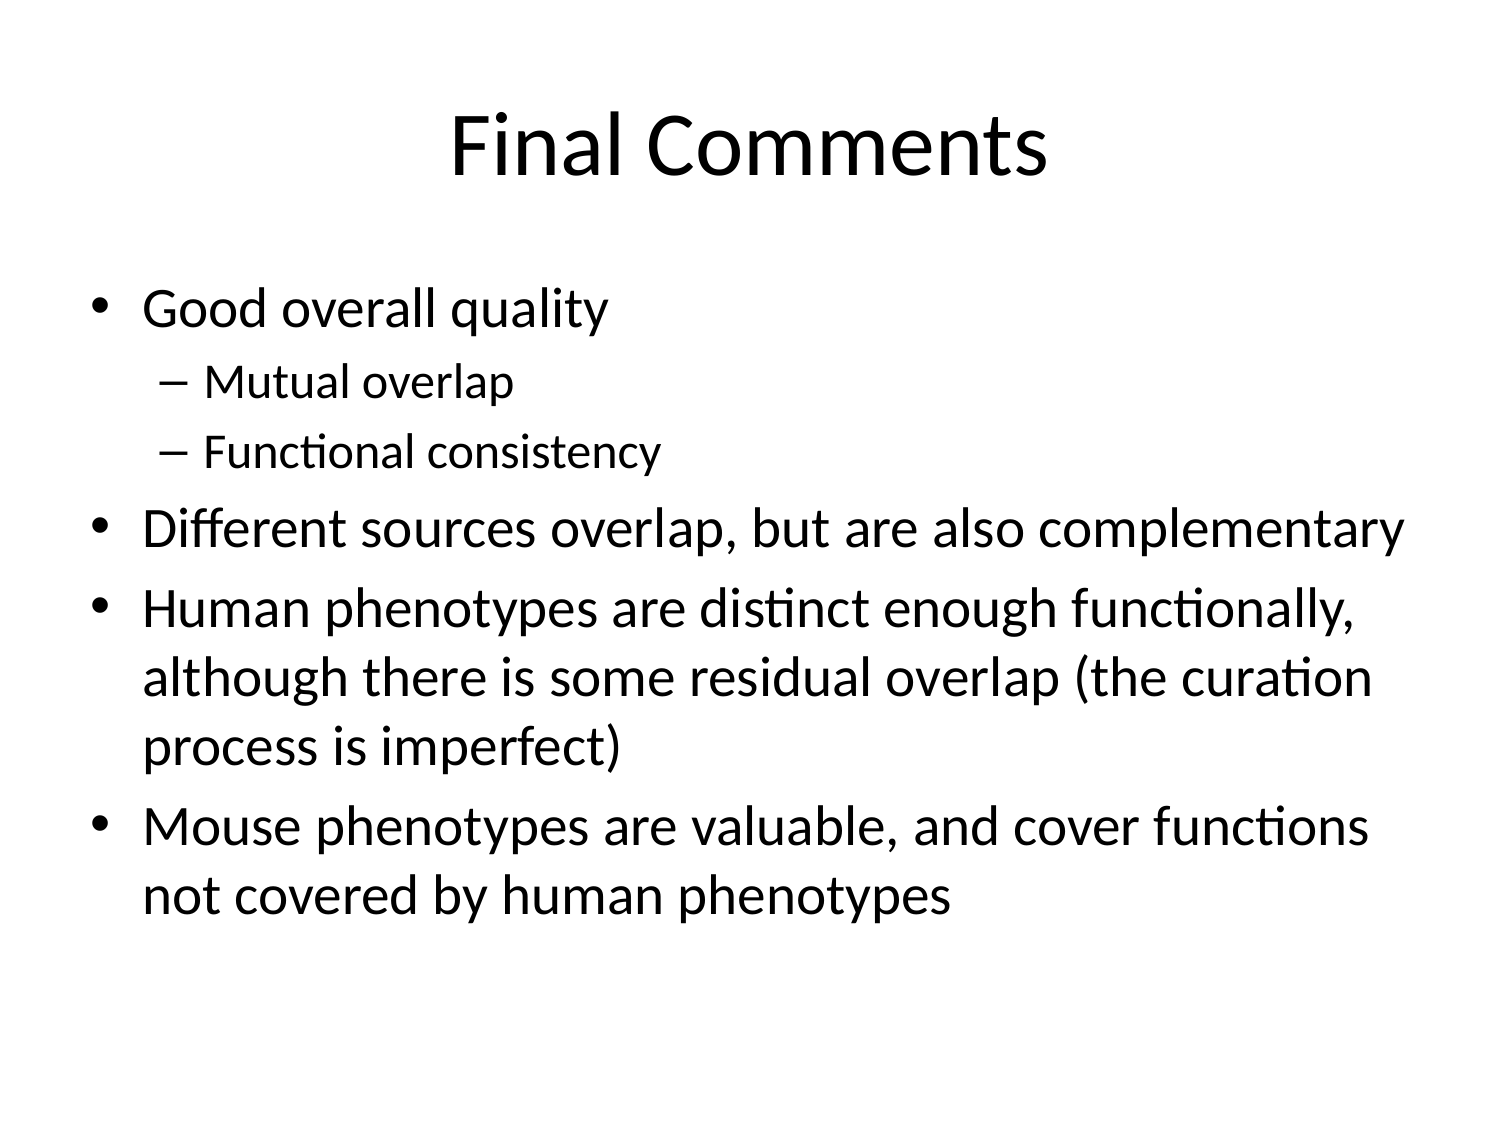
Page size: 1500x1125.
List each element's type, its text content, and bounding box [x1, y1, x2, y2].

title Final Comments [75, 45, 1425, 233]
list Good overall quality Mutual overlap Functional consistency Different sources overlap, but are also complementary Human phenotypes are distinct enough functionally, although there is some residual overlap (the curation process is imperfect) Mouse phenotypes are valuable, and cover functions not covered by human phenotypes [75, 262, 1425, 1005]
